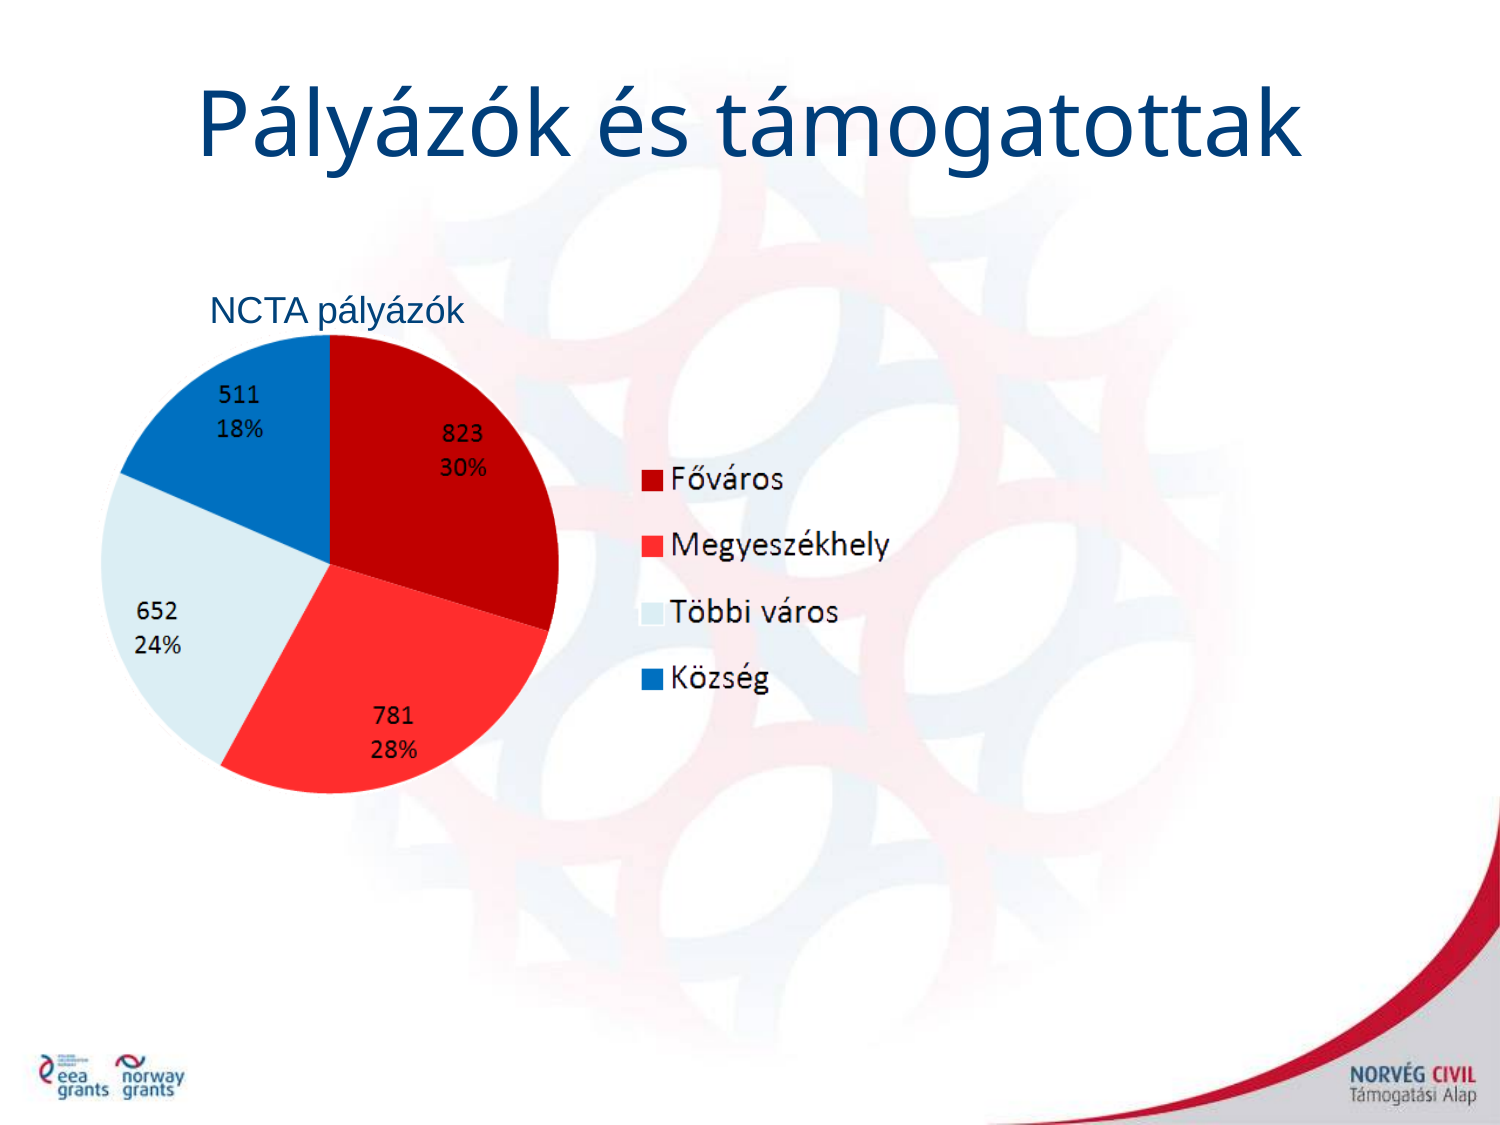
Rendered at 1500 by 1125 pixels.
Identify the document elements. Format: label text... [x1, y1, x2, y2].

text_box NCTA pályázók [194, 278, 491, 321]
picture [0, 0, 1500, 1125]
text_box Pályázók és támogatottak [41, 31, 1459, 209]
